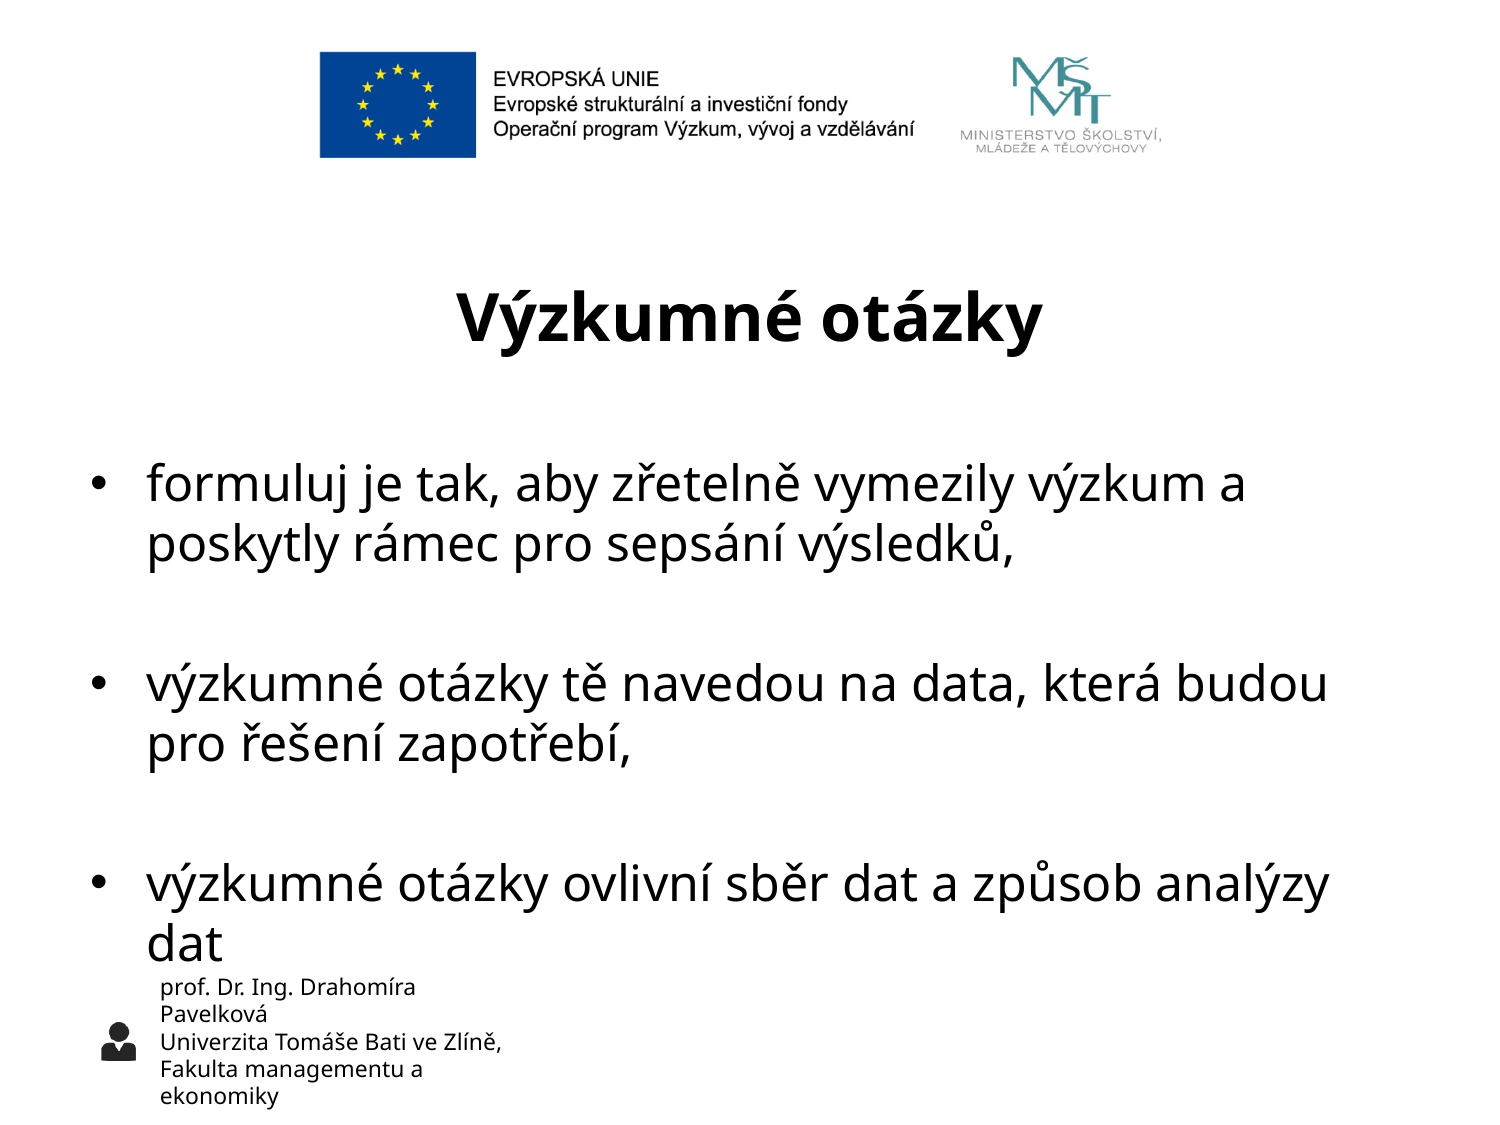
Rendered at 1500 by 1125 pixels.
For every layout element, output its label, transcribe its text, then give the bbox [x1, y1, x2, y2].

picture [267, 0, 1213, 210]
title Výzkumné otázky [75, 243, 1425, 386]
picture [101, 1021, 136, 1062]
footer prof. Dr. Ing. Drahomíra Pavelková Univerzita Tomáše Bati ve Zlíně, Fakulta managementu a ekonomiky [145, 999, 526, 1083]
list formuluj je tak, aby zřetelně vymezily výzkum a poskytly rámec pro sepsání výsledků, výzkumné otázky tě navedou na data, která budou pro řešení zapotřebí, výzkumné otázky ovlivní sběr dat a způsob analýzy dat [75, 444, 1425, 1005]
